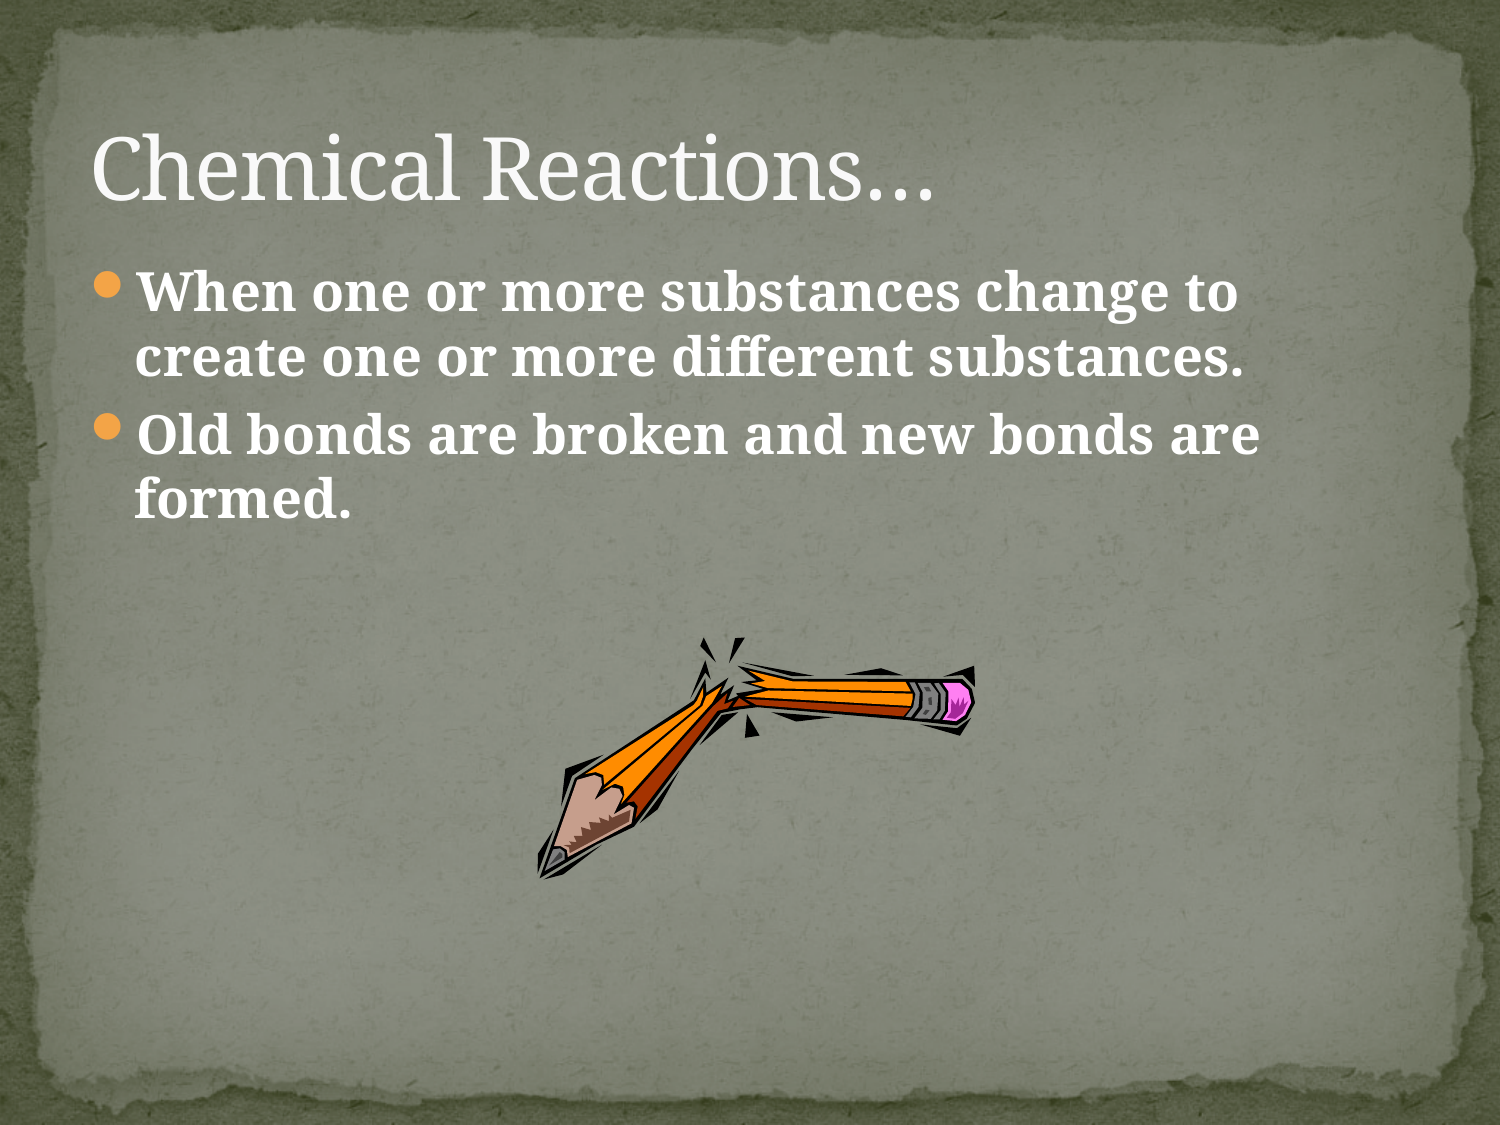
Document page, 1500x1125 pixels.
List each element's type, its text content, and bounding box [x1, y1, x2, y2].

list When one or more substances change to create one or more different substances. Old bonds are broken and new bonds are formed. [74, 249, 1351, 1001]
picture [537, 637, 975, 880]
title Chemical Reactions… [74, 24, 1425, 225]
